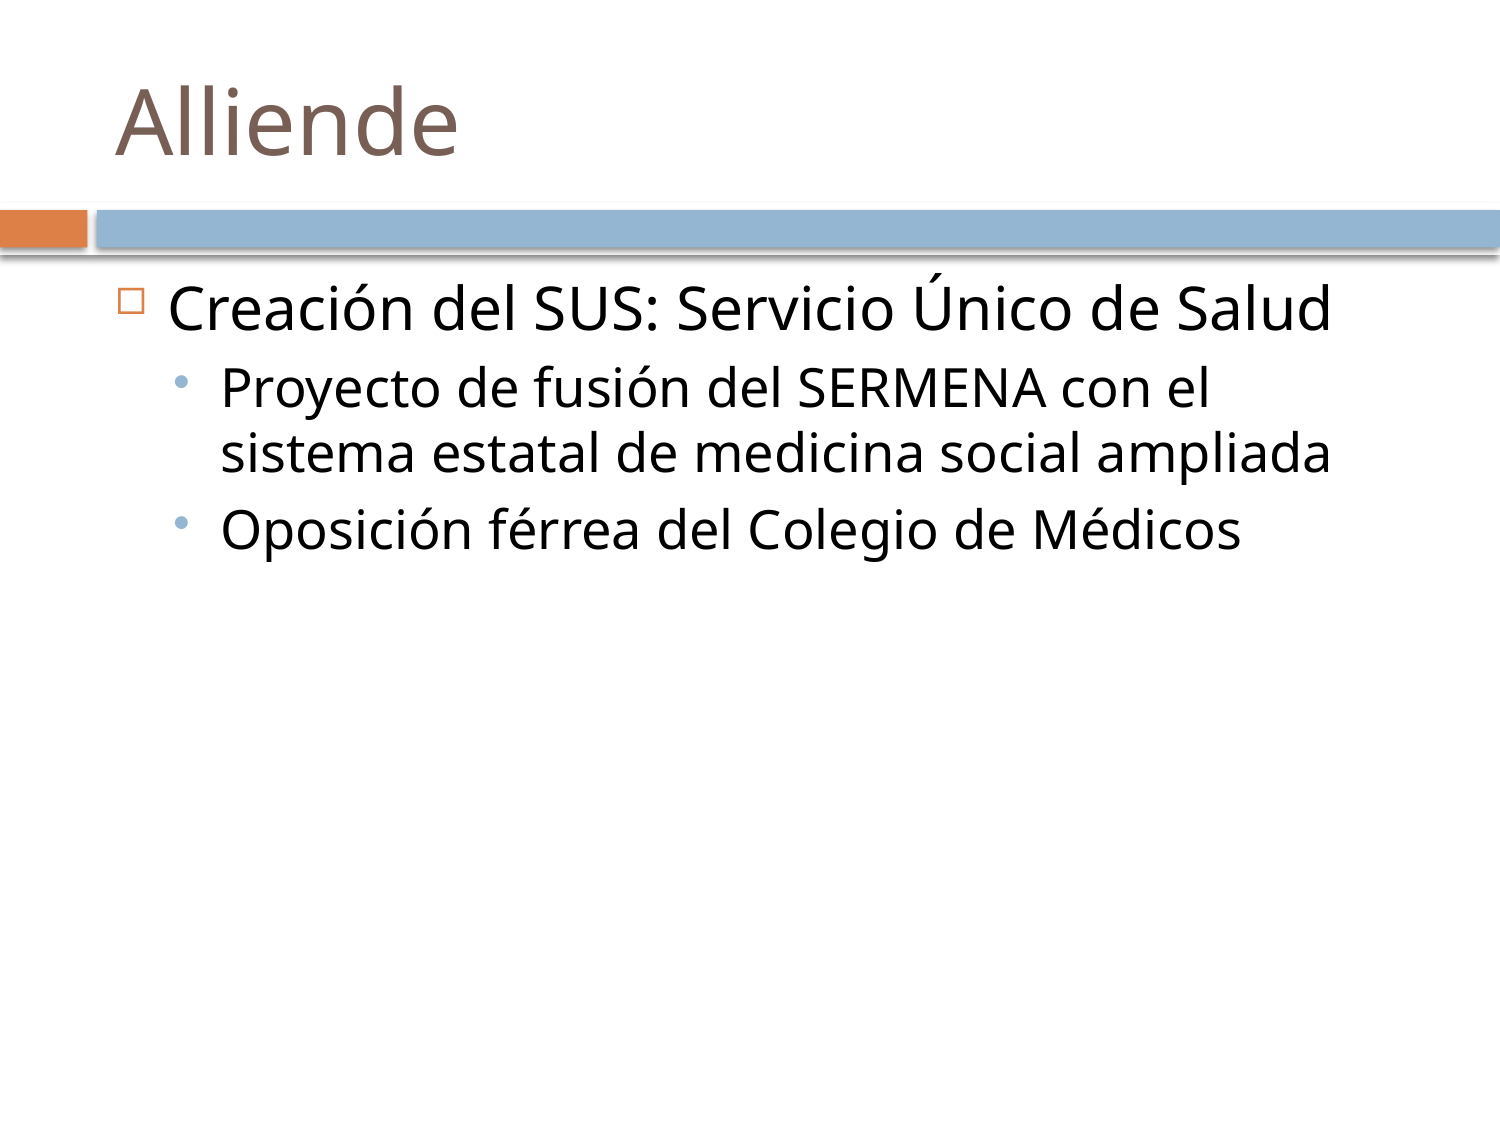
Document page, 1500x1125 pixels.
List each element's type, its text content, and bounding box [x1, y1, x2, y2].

title Alliende [100, 37, 1438, 200]
list Creación del SUS: Servicio Único de Salud Proyecto de fusión del SERMENA con el sistema estatal de medicina social ampliada Oposición férrea del Colegio de Médicos [100, 262, 1438, 1000]
